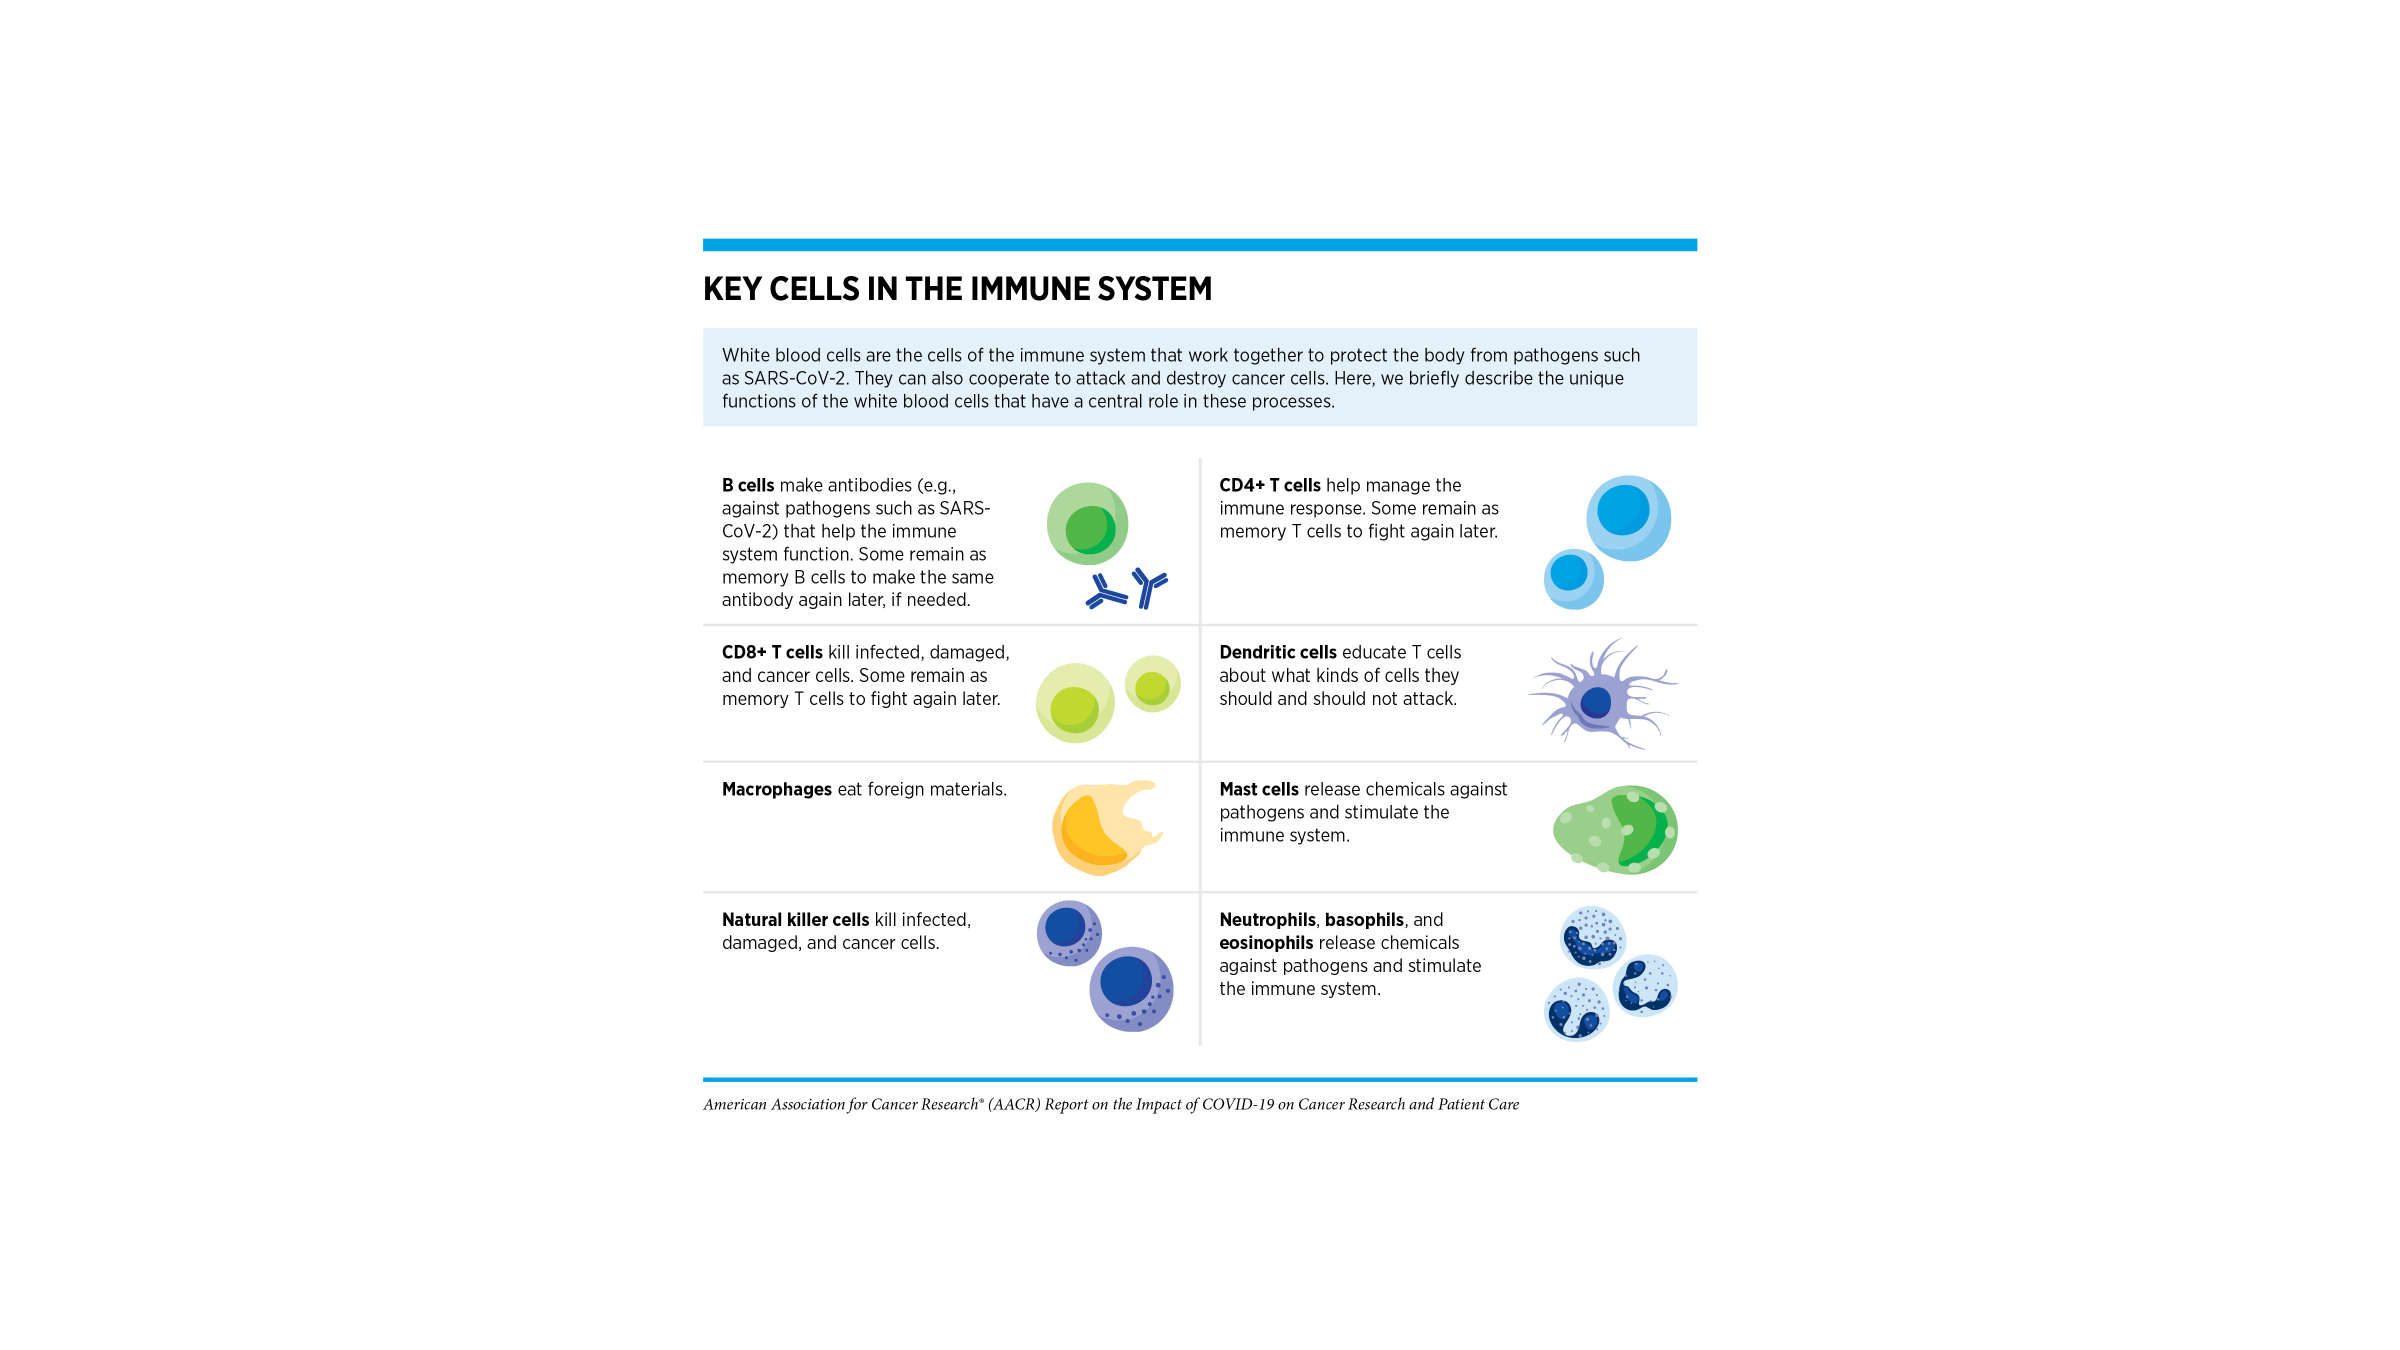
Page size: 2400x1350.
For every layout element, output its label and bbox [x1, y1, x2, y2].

picture [687, 224, 1713, 1125]
